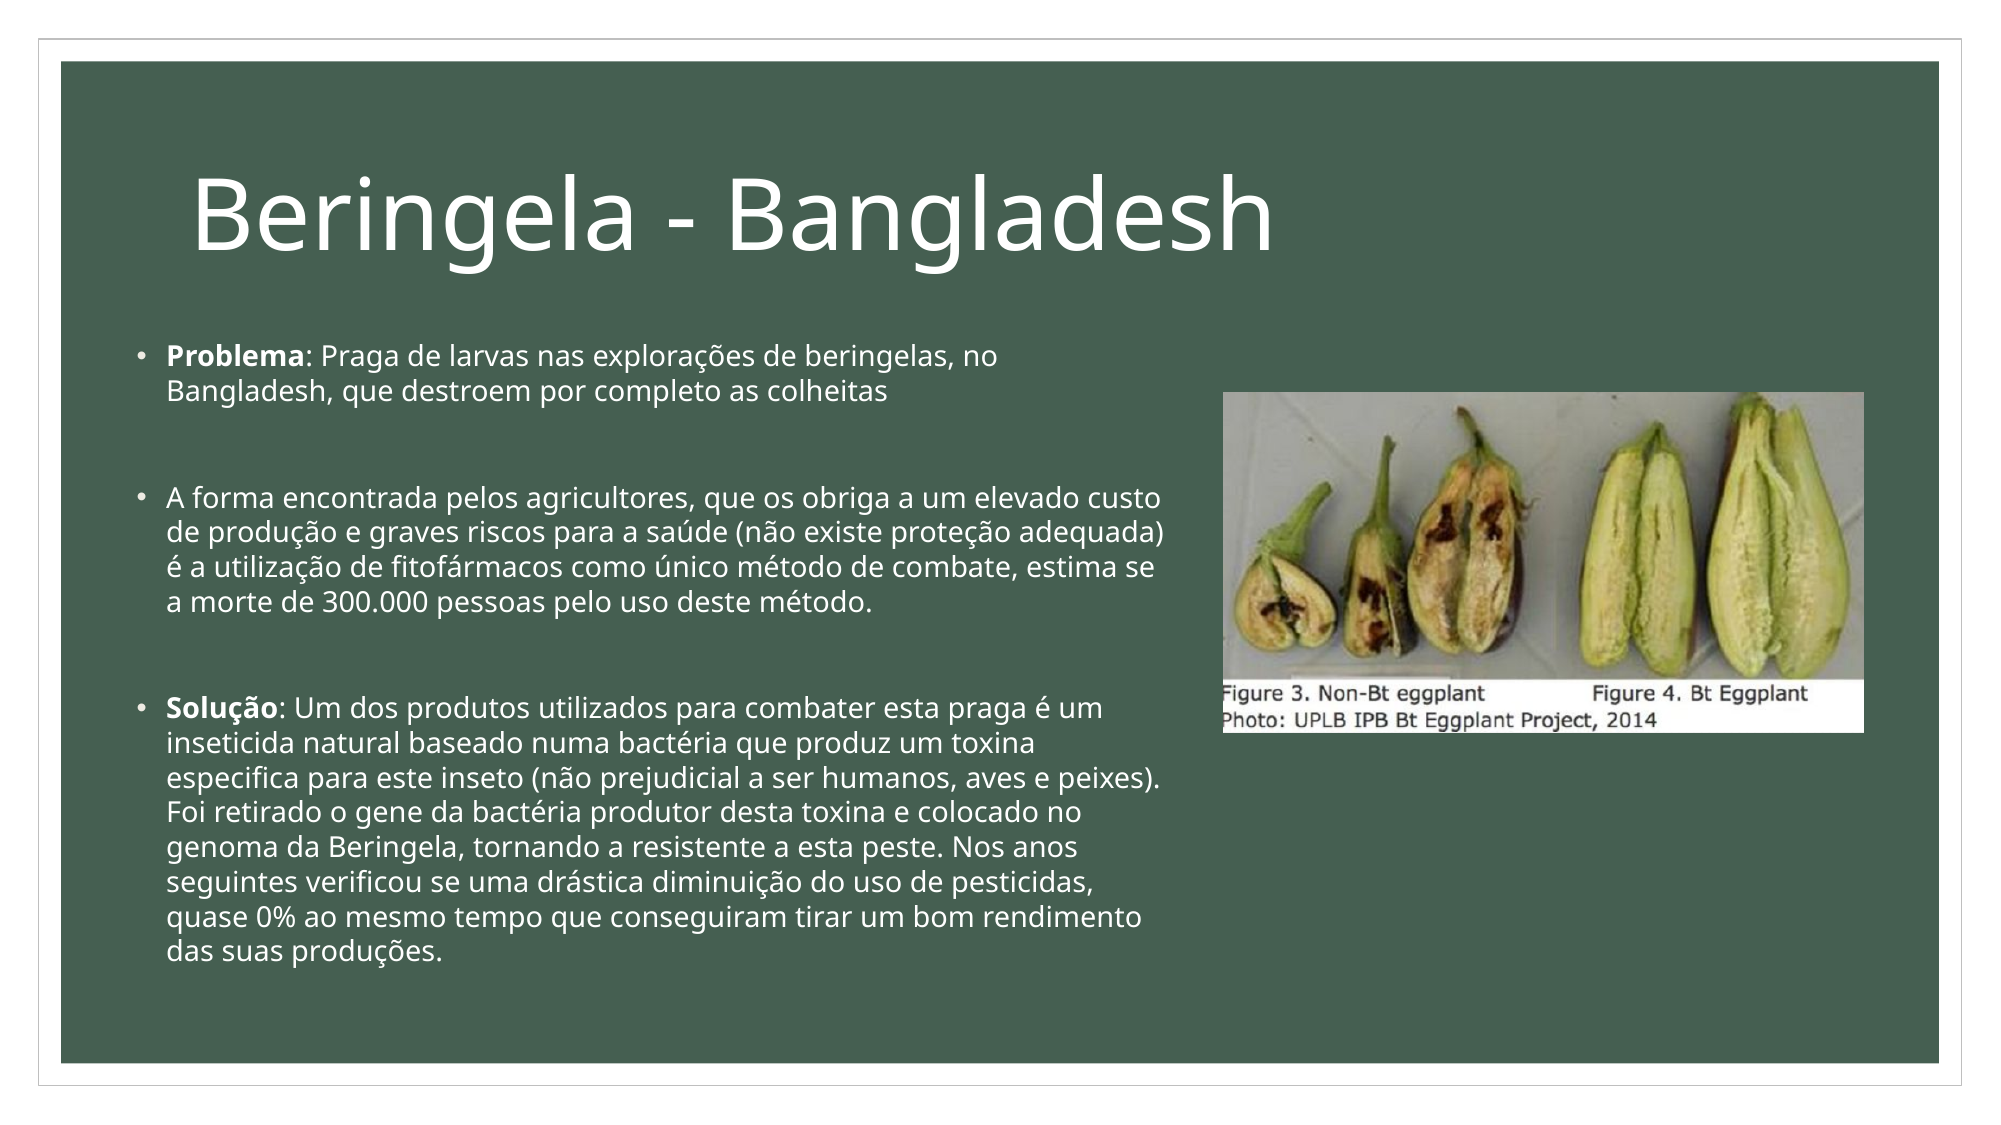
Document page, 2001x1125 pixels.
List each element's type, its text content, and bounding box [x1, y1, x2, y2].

title Beringela - Bangladesh [174, 105, 1825, 331]
list Problema: Praga de larvas nas explorações de beringelas, no Bangladesh, que destroem por completo as colheitas A forma encontrada pelos agricultores, que os obriga a um elevado custo de produção e graves riscos para a saúde (não existe proteção adequada) é a utilização de fitofármacos como único método de combate, estima se a morte de 300.000 pessoas pelo uso deste método. Solução: Um dos produtos utilizados para combater esta praga é um inseticida natural baseado numa bactéria que produz um toxina especifica para este inseto (não prejudicial a ser humanos, aves e peixes). Foi retirado o gene da bactéria produtor desta toxina e colocado no genoma da Beringela, tornando a resistente a esta peste. Nos anos seguintes verificou se uma drástica diminuição do uso de pesticidas, quase 0% ao mesmo tempo que conseguiram tirar um bom rendimento das suas produções. [121, 330, 1186, 976]
picture [1223, 392, 1864, 733]
